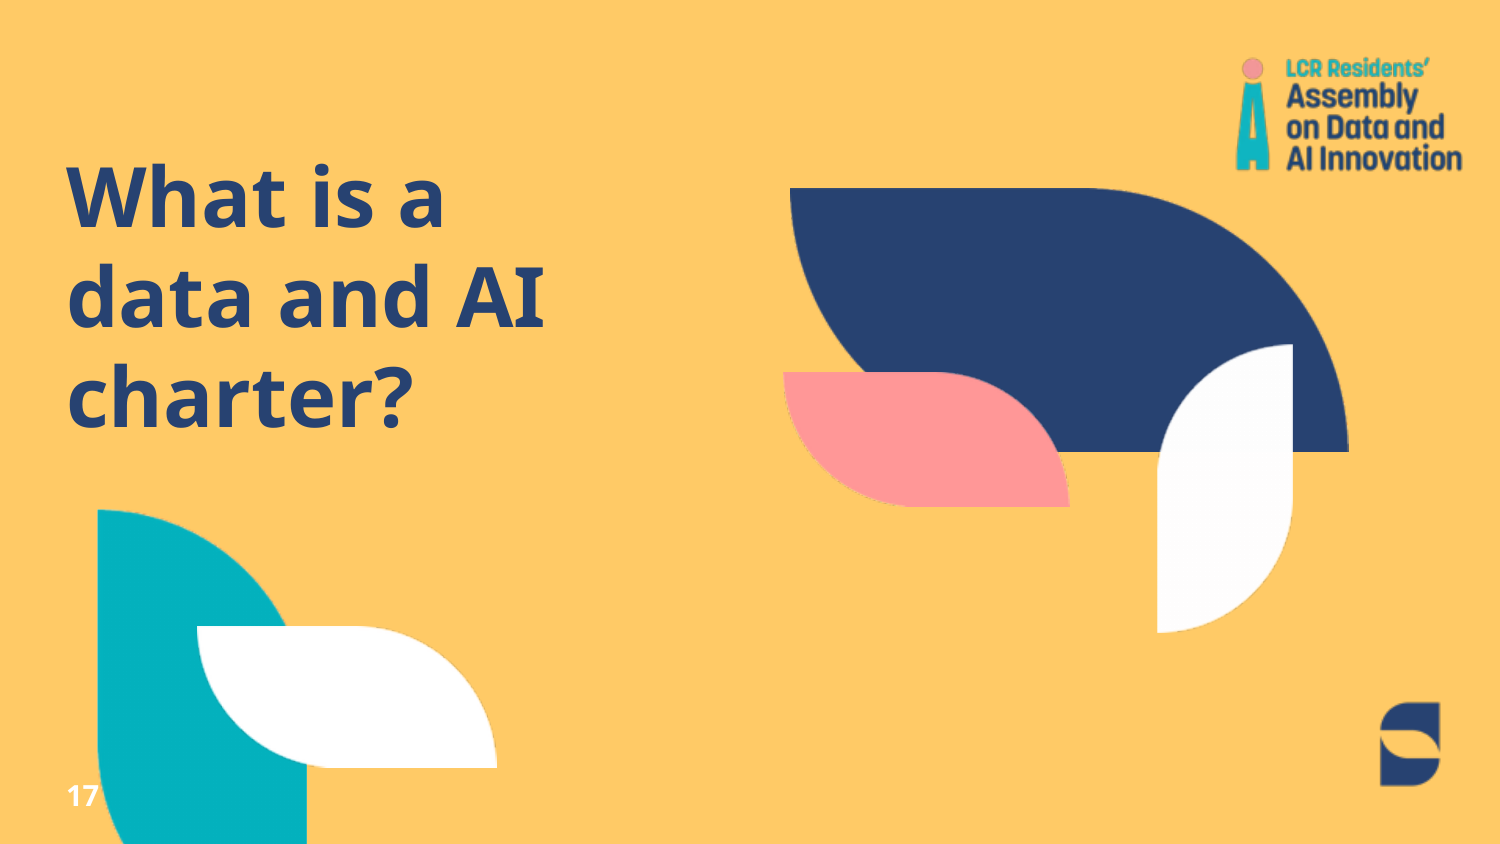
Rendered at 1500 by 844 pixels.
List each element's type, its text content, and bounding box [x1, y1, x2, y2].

picture [0, 510, 497, 844]
picture [782, 188, 1370, 632]
title What is a data and AI charter? [51, 122, 1018, 459]
picture [1363, 685, 1458, 804]
picture [1233, 55, 1466, 173]
